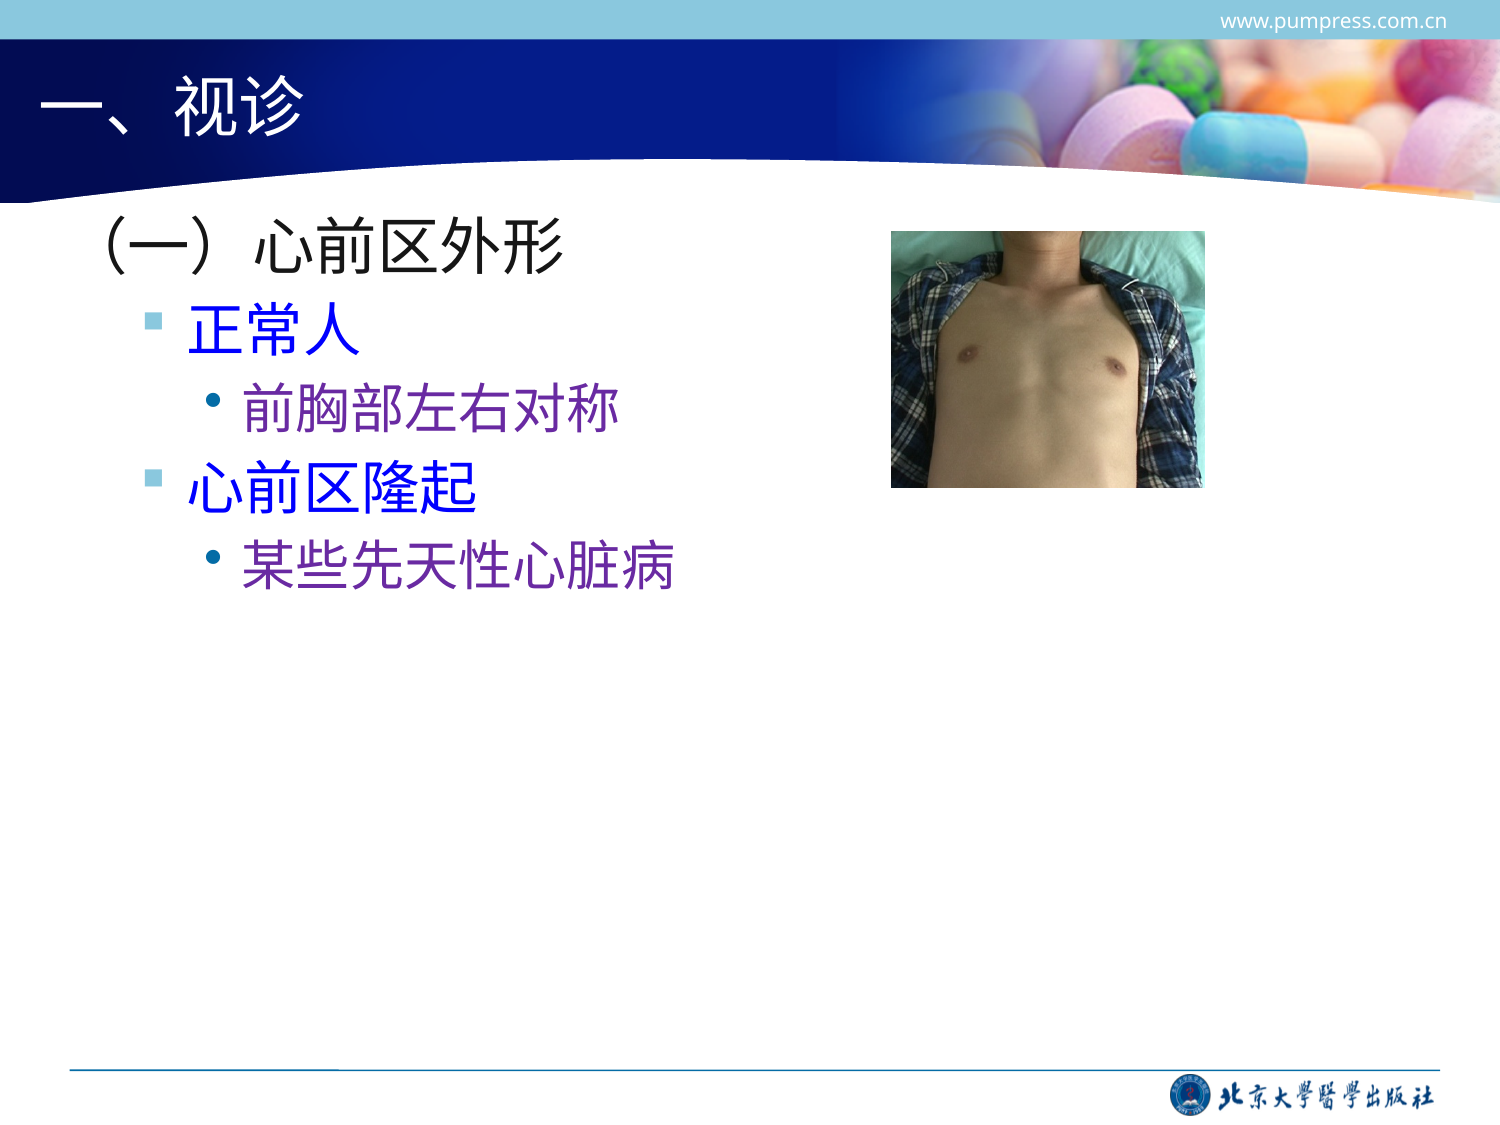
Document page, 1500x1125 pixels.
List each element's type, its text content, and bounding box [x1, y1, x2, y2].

picture [1170, 1074, 1436, 1118]
picture [0, 40, 1500, 203]
picture [891, 231, 1205, 488]
list （一）心前区外形 正常人 前胸部左右对称 心前区隆起 某些先天性心脏病 [49, 198, 1463, 1026]
slide_number www.pumpress.com.cn [1024, 0, 1463, 38]
title 一、视诊 [23, 58, 1349, 152]
